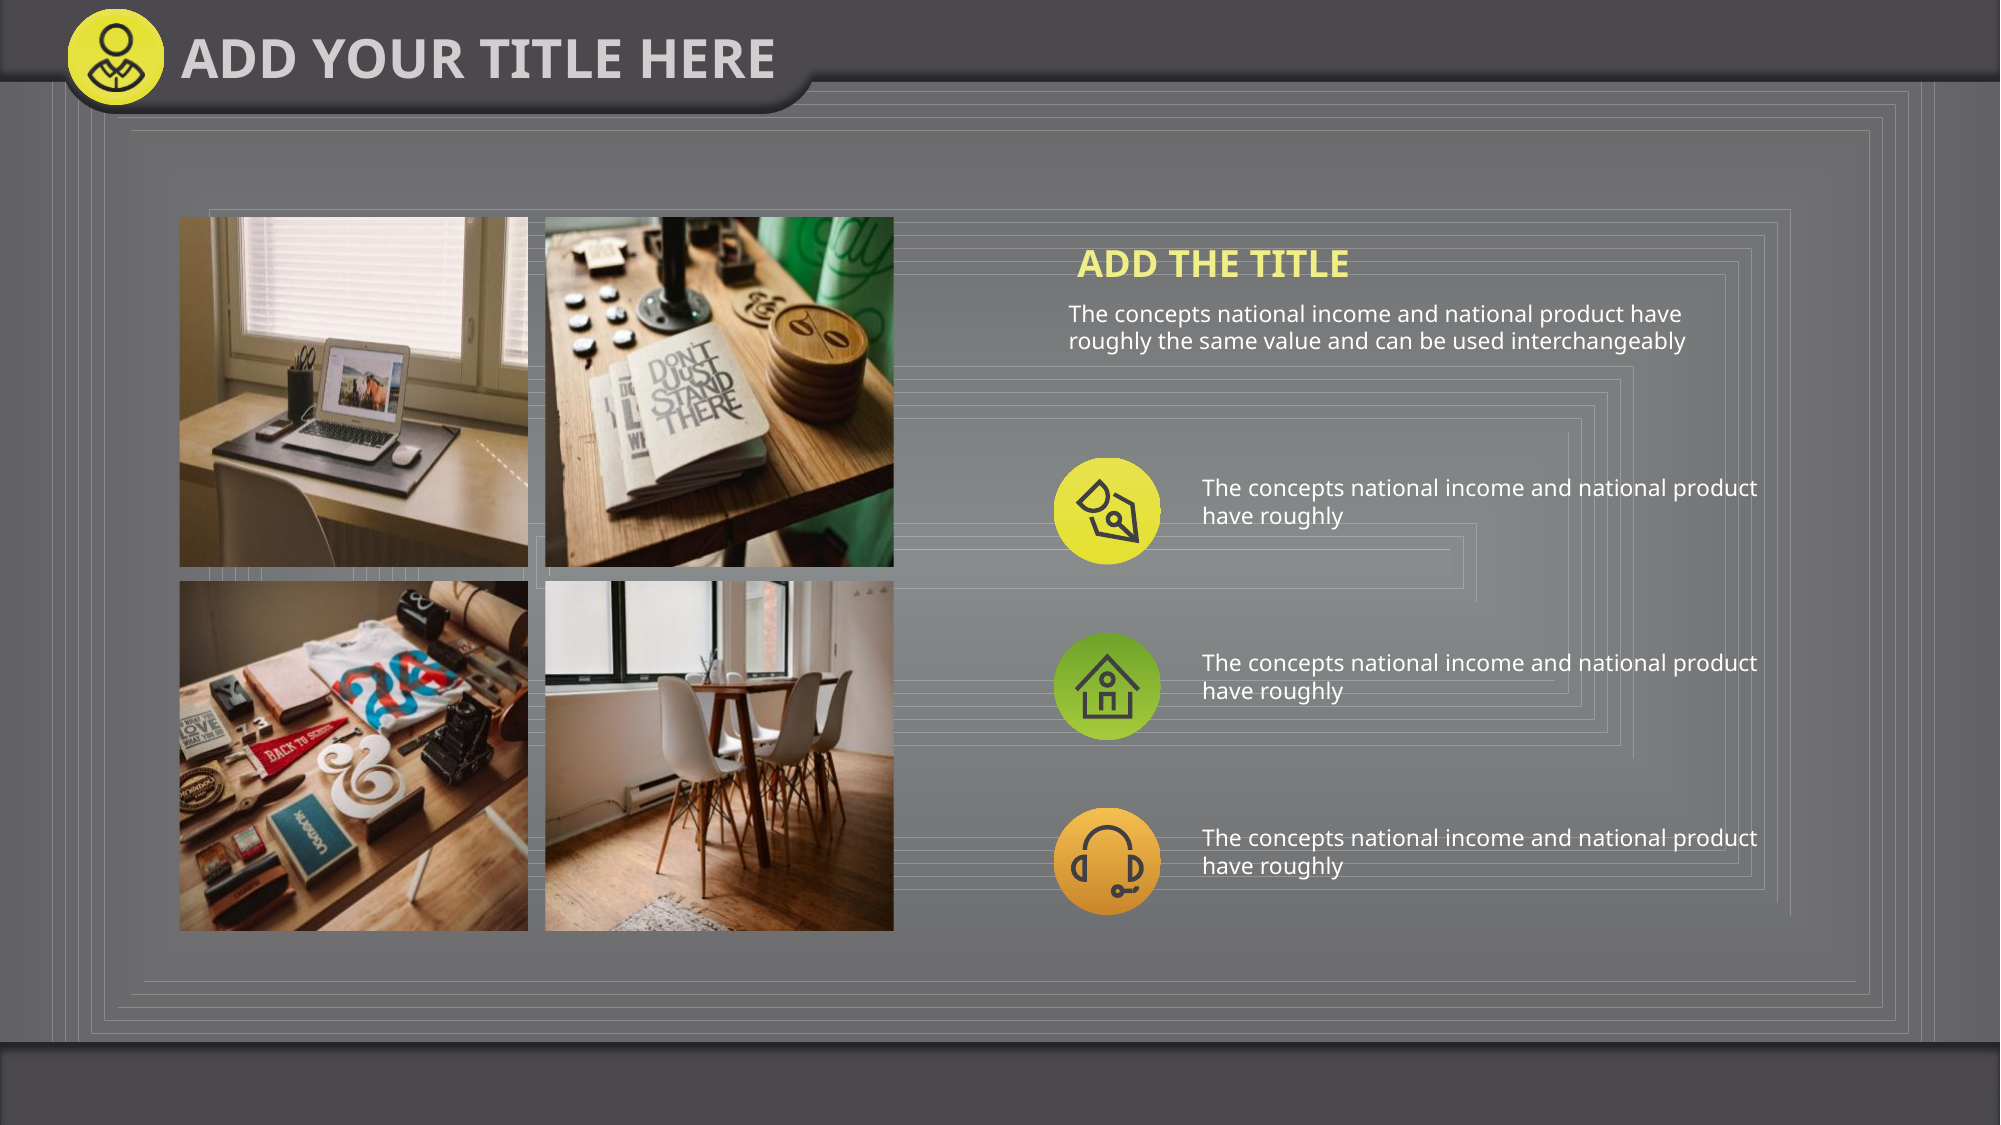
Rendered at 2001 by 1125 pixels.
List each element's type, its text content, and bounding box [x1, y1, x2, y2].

text_box [1053, 632, 1161, 740]
picture [0, 1042, 2000, 1125]
picture [179, 581, 528, 931]
text_box The concepts national income and national product have roughly [1187, 816, 1821, 887]
picture [179, 217, 528, 567]
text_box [1053, 232, 1718, 363]
picture [545, 581, 894, 931]
text_box [1053, 457, 1161, 565]
text_box [1053, 807, 1161, 916]
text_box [67, 8, 165, 106]
text_box The concepts national income and national product have roughly [1187, 466, 1821, 536]
picture [545, 217, 894, 567]
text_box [1075, 478, 1140, 544]
picture [0, 0, 2000, 115]
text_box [1070, 824, 1144, 898]
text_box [1074, 653, 1140, 719]
text_box The concepts national income and national product have roughly [1187, 641, 1821, 712]
